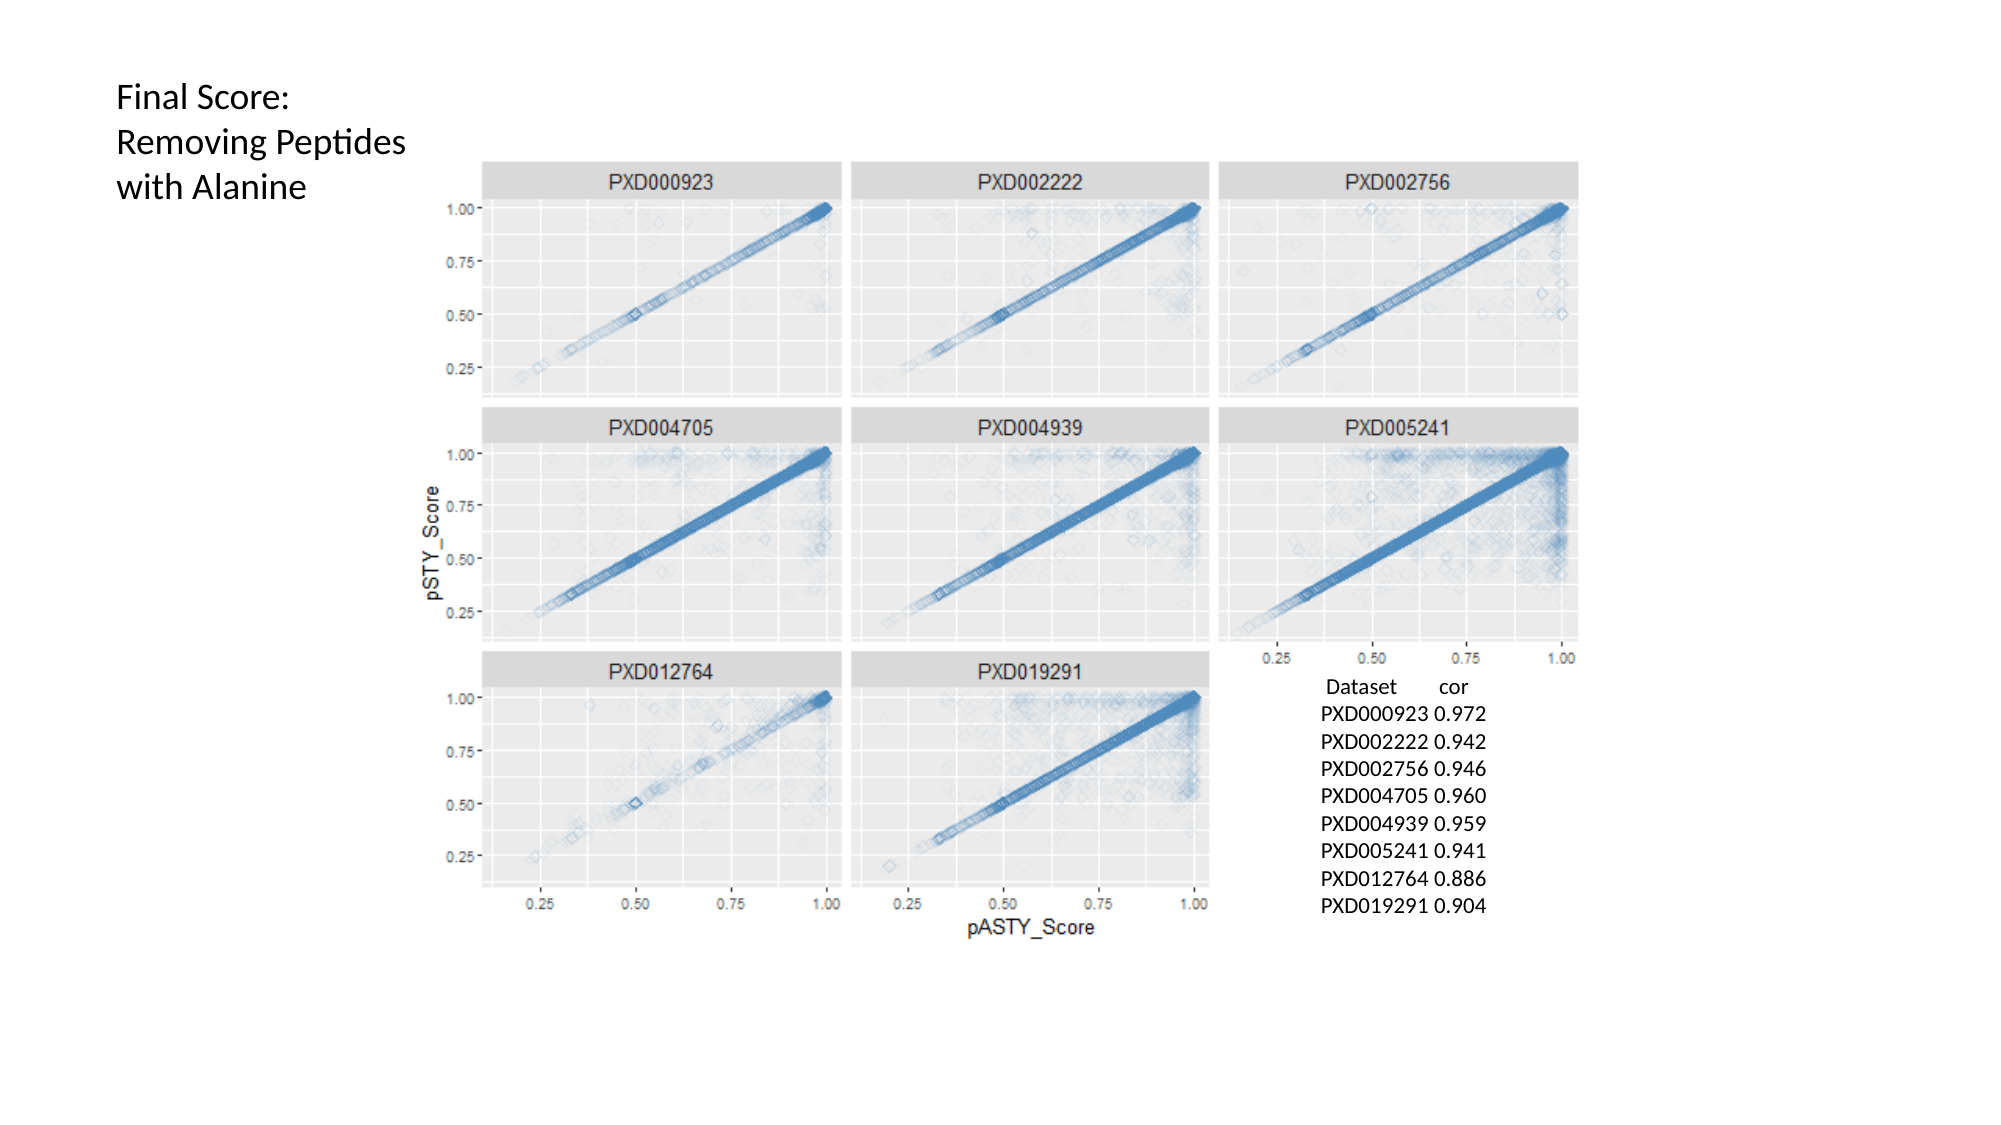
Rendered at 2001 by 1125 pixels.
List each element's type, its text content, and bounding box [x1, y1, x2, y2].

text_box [412, 154, 1588, 947]
text_box Final Score: Removing Peptides with Alanine [101, 64, 425, 214]
